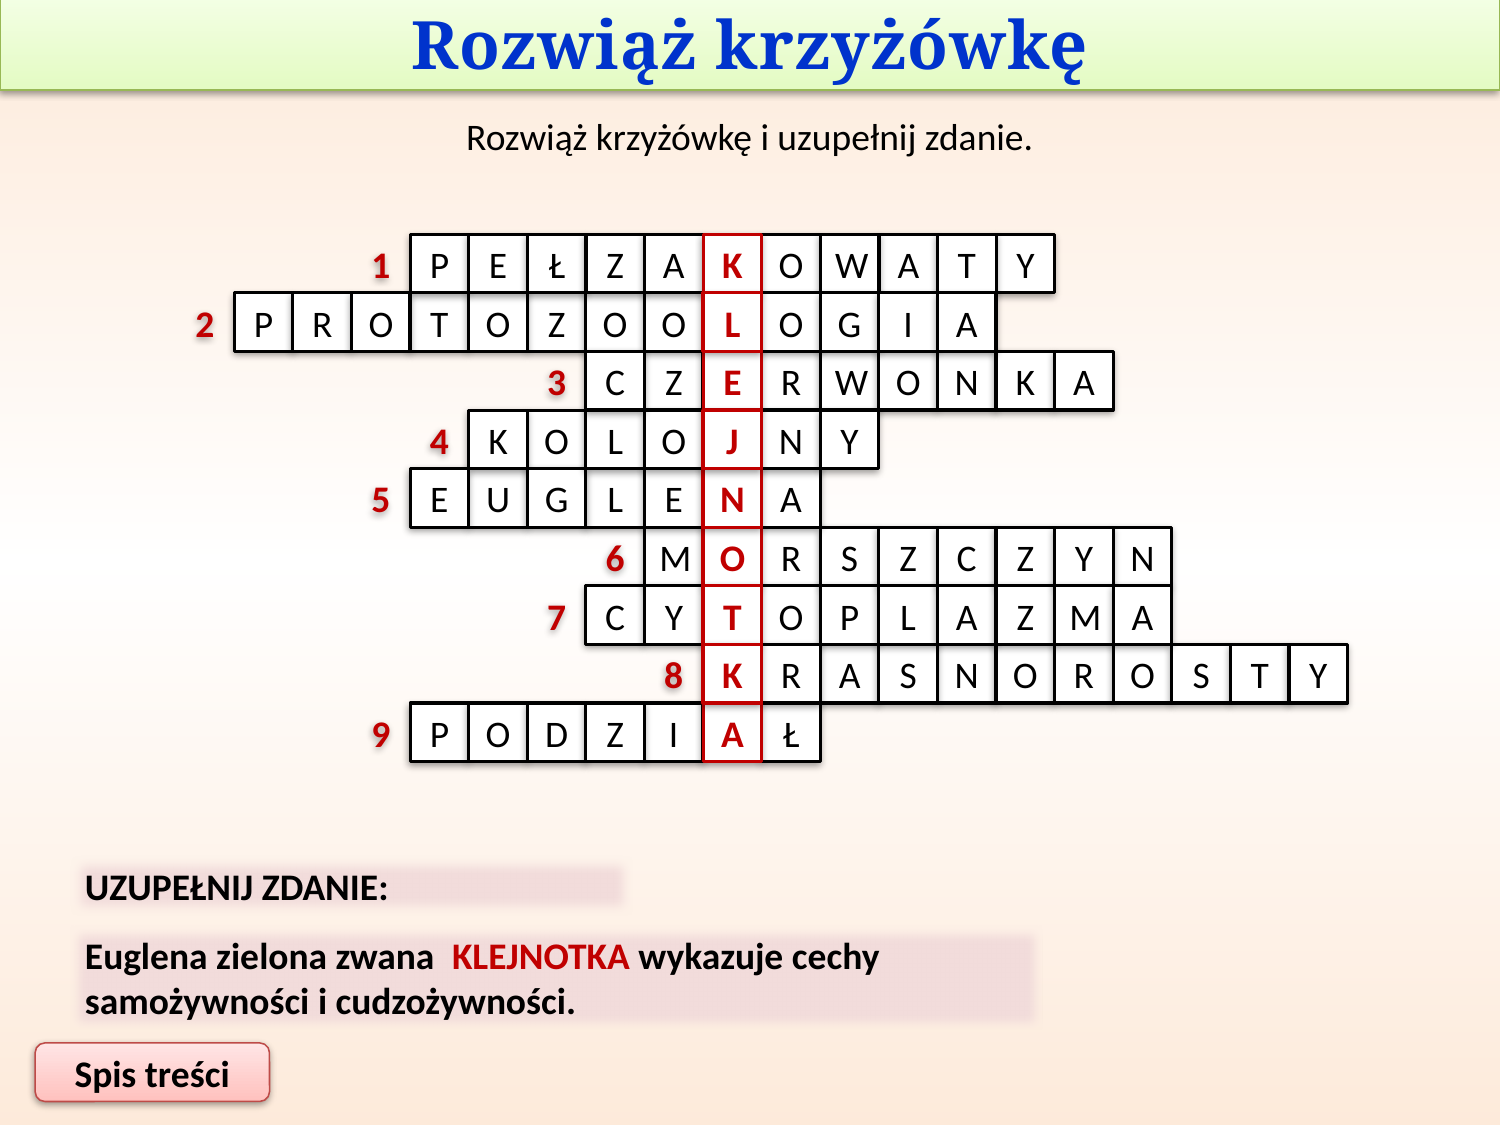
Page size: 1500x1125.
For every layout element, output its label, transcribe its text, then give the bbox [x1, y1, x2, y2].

text_box J [708, 407, 756, 472]
text_box O [708, 538, 756, 581]
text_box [175, 234, 704, 762]
text_box Spis treści [34, 1042, 271, 1103]
text_box Rozwiąż krzyżówkę [0, 0, 1500, 91]
text_box E [708, 362, 756, 405]
text_box L [708, 290, 756, 355]
text_box Euglena zielona zwana KLEJNOTKA wykazuje cechy samożywności i cudzożywności. [85, 940, 1032, 1017]
text_box Rozwiąż krzyżówkę i uzupełnij zdanie. [339, 105, 1161, 166]
text_box N [708, 479, 756, 530]
text_box K [708, 641, 756, 706]
text_box K [700, 231, 765, 288]
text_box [761, 234, 1348, 762]
text_box UZUPEŁNIJ ZDANIE: [86, 871, 619, 901]
text_box A [707, 713, 757, 765]
text_box T [708, 583, 756, 640]
